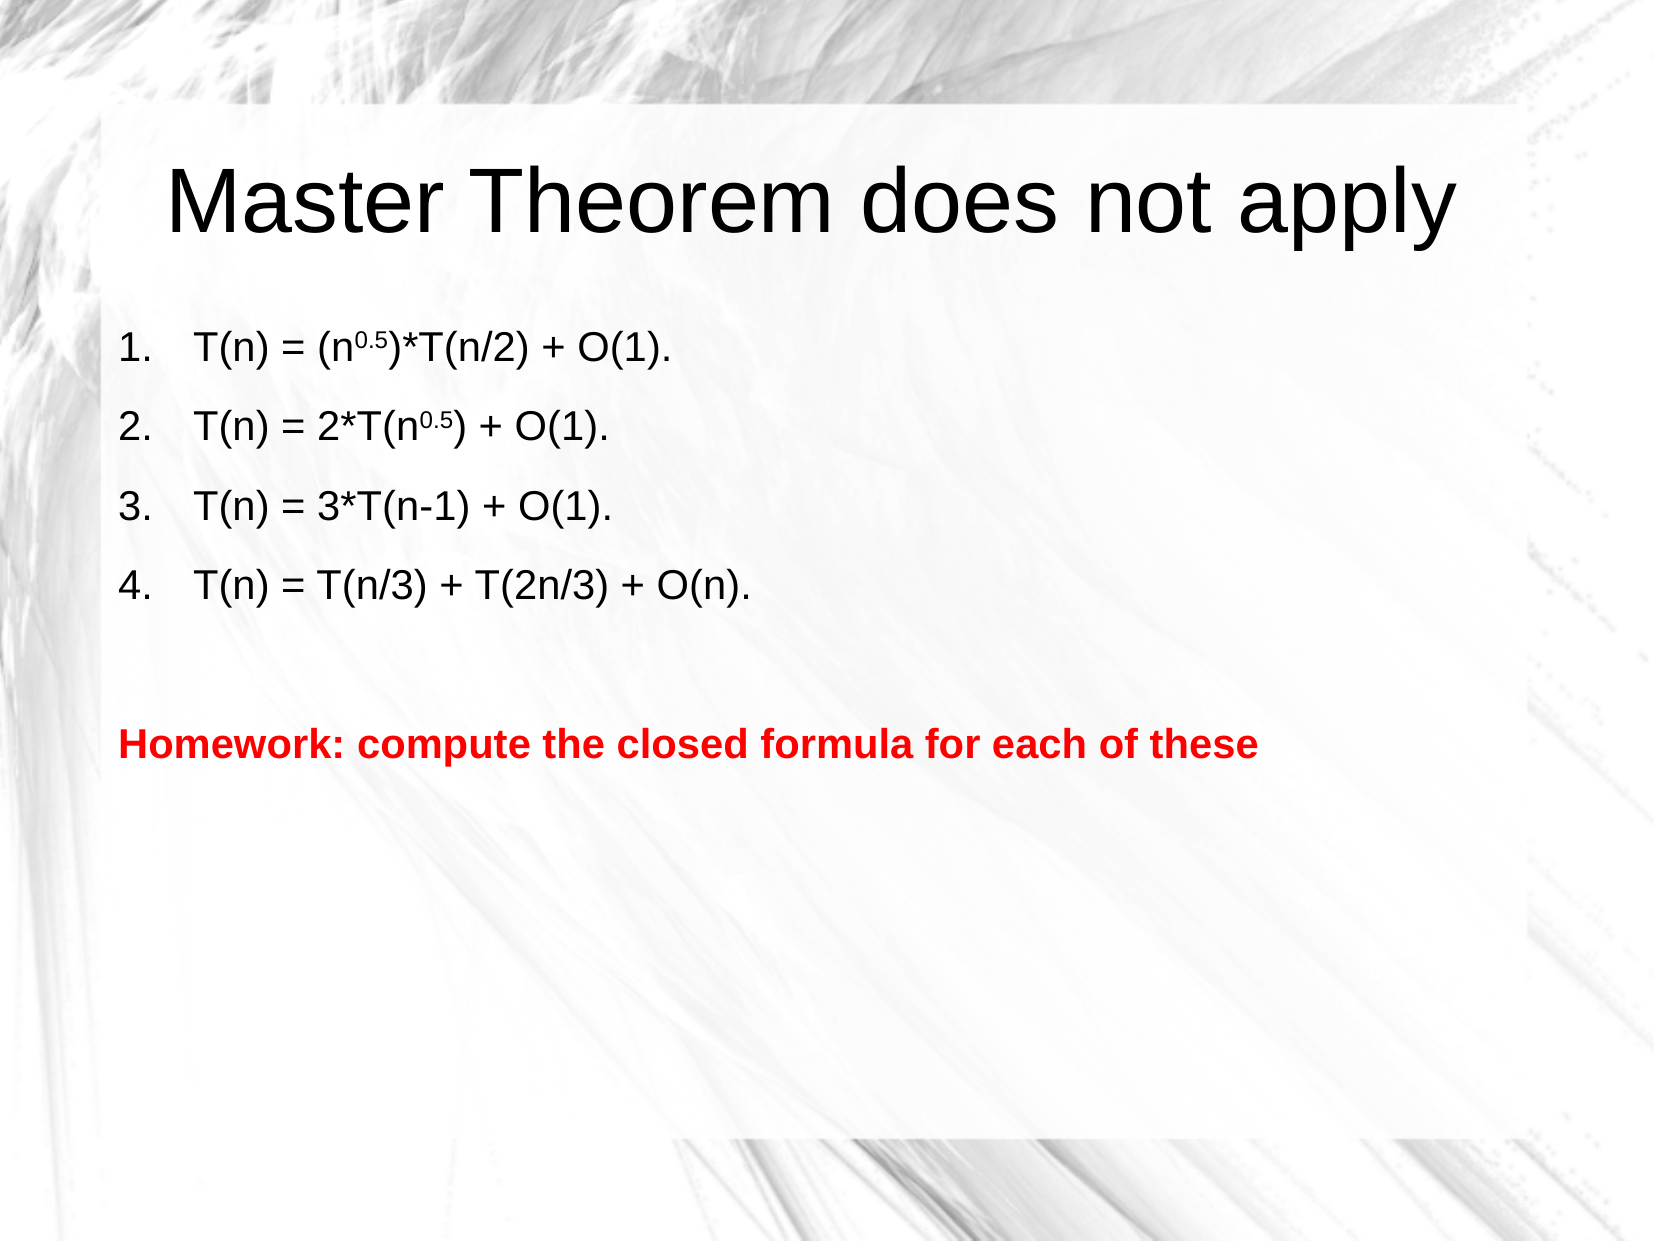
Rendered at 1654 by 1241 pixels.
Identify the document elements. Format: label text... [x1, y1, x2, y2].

title Master Theorem does not apply [118, 112, 1506, 281]
list T(n) = (n0.5)*T(n/2) + O(1). T(n) = 2*T(n0.5) + O(1). T(n) = 3*T(n-1) + O(1). T(n) = T(n/3) + T(2n/3) + O(n). Homework: compute the closed formula for each of these [118, 319, 1571, 1102]
picture [0, 0, 1654, 1241]
